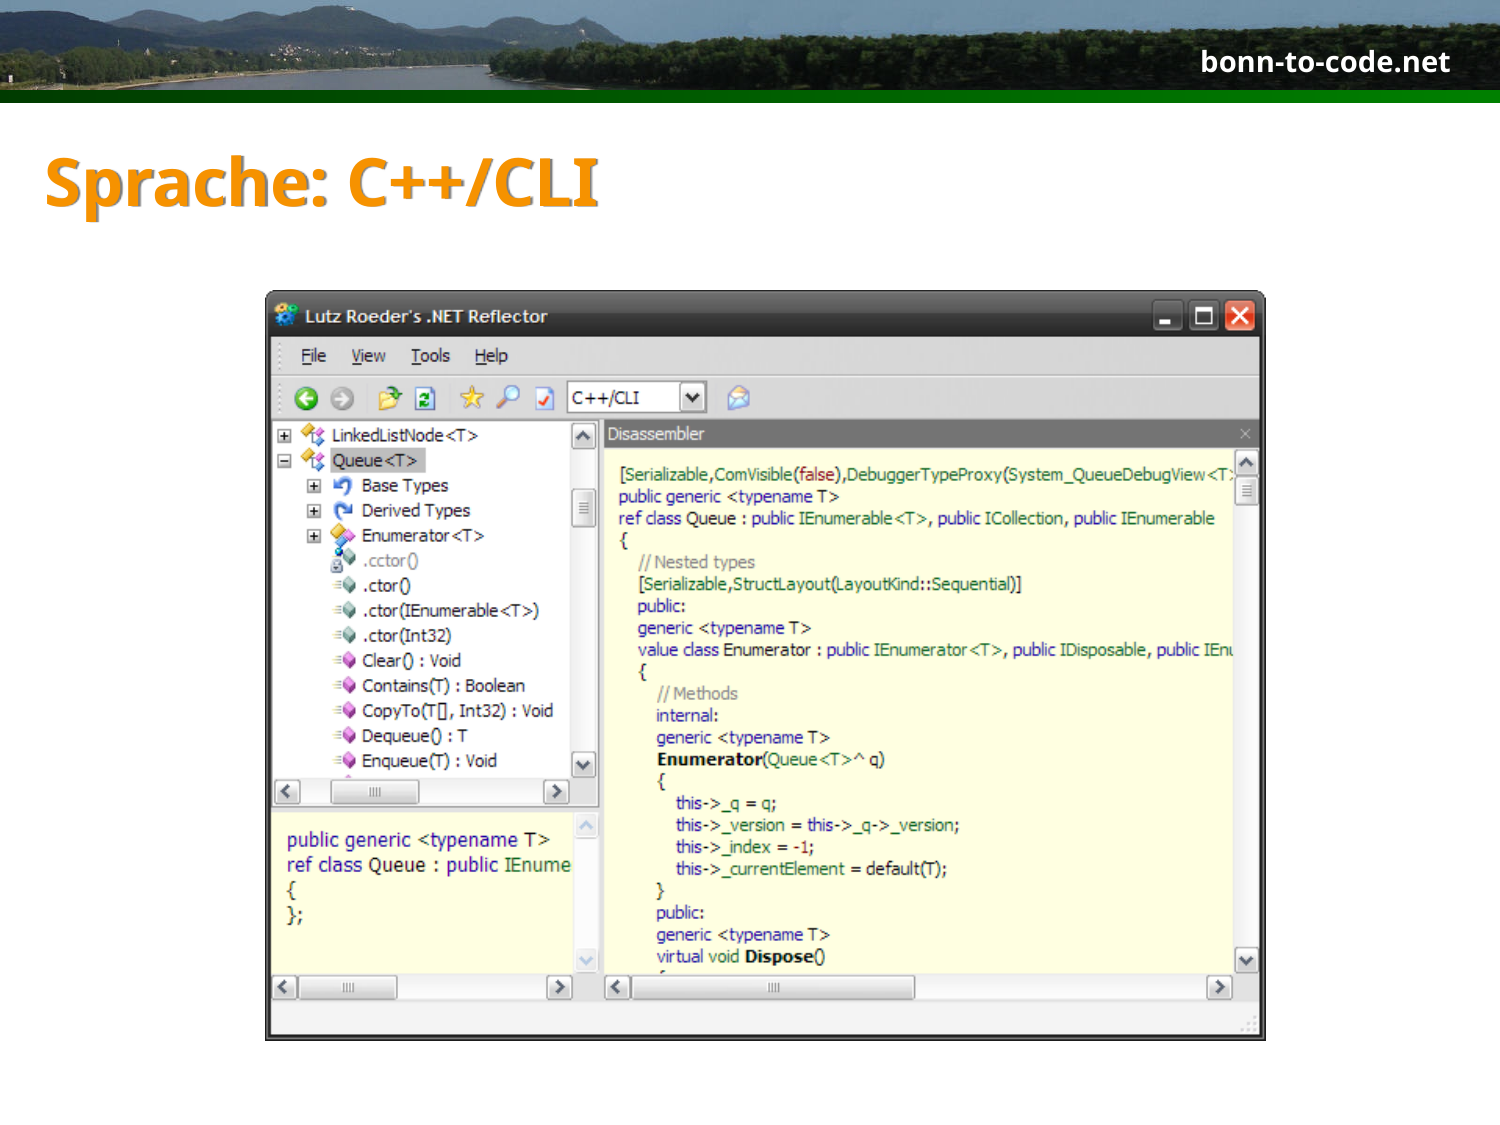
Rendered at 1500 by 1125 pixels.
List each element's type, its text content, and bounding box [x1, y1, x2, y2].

picture [0, 0, 1500, 90]
title Sprache: C++/CLI [29, 101, 1471, 258]
picture [265, 290, 1266, 1042]
